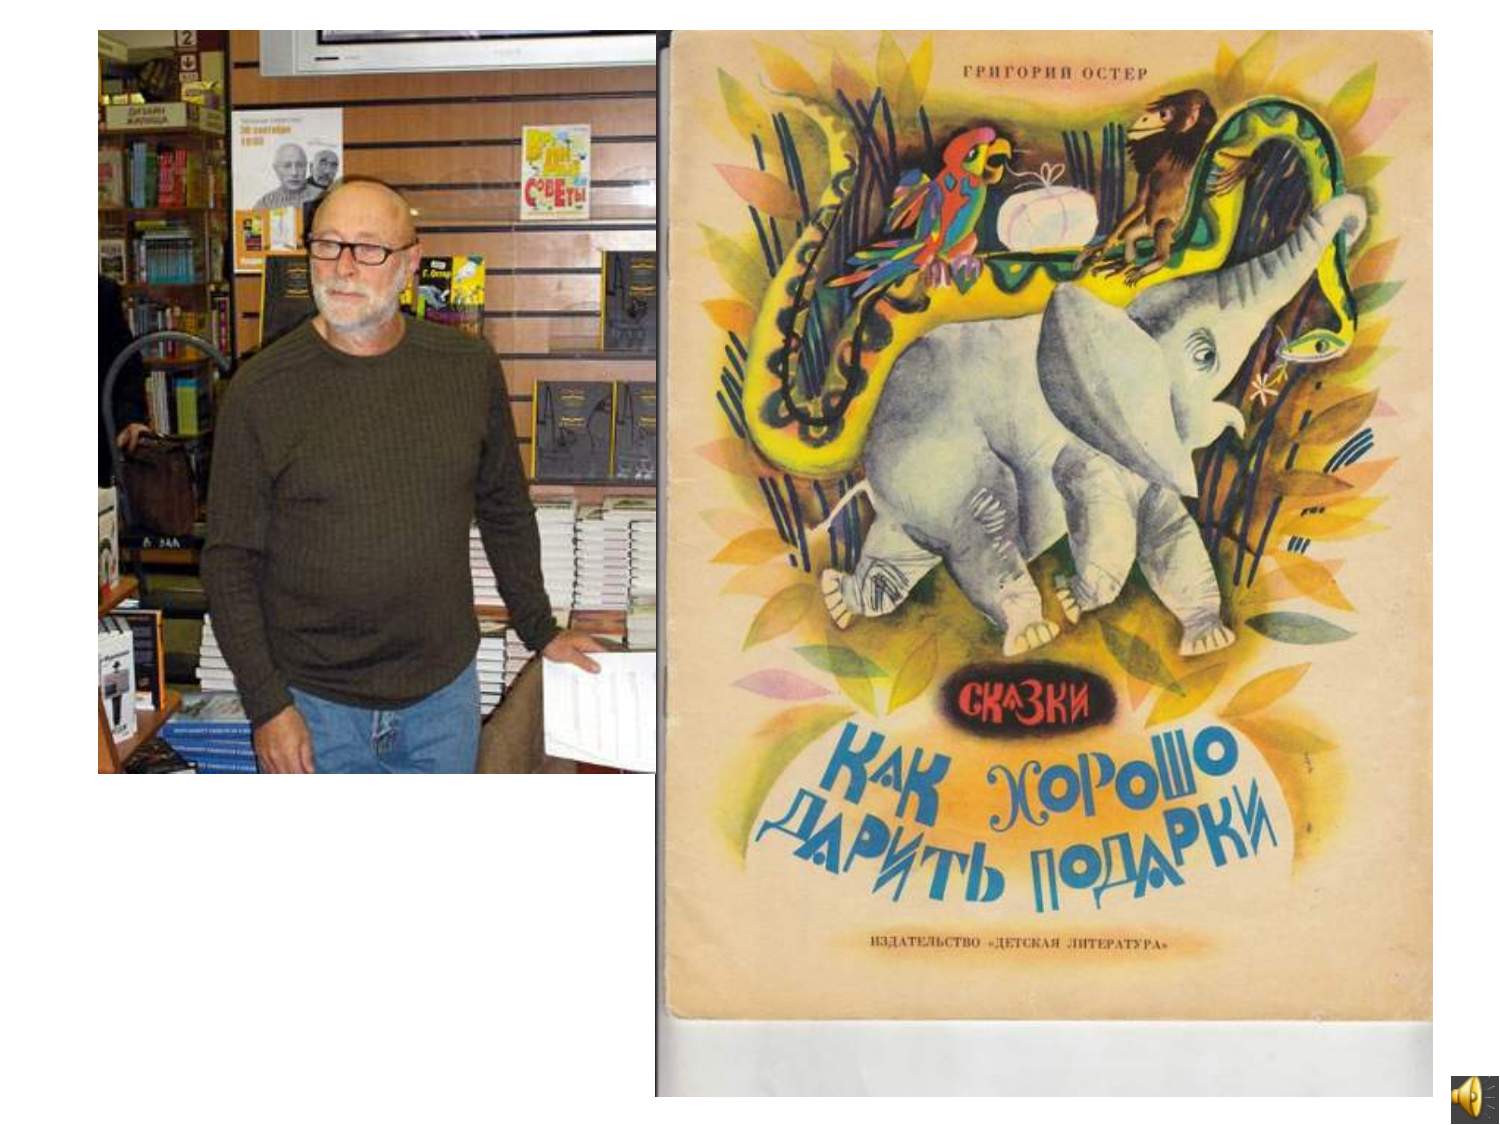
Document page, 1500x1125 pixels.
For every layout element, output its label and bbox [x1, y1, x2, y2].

picture [655, 30, 1434, 1097]
list [98, 30, 656, 774]
picture [1449, 1074, 1500, 1125]
